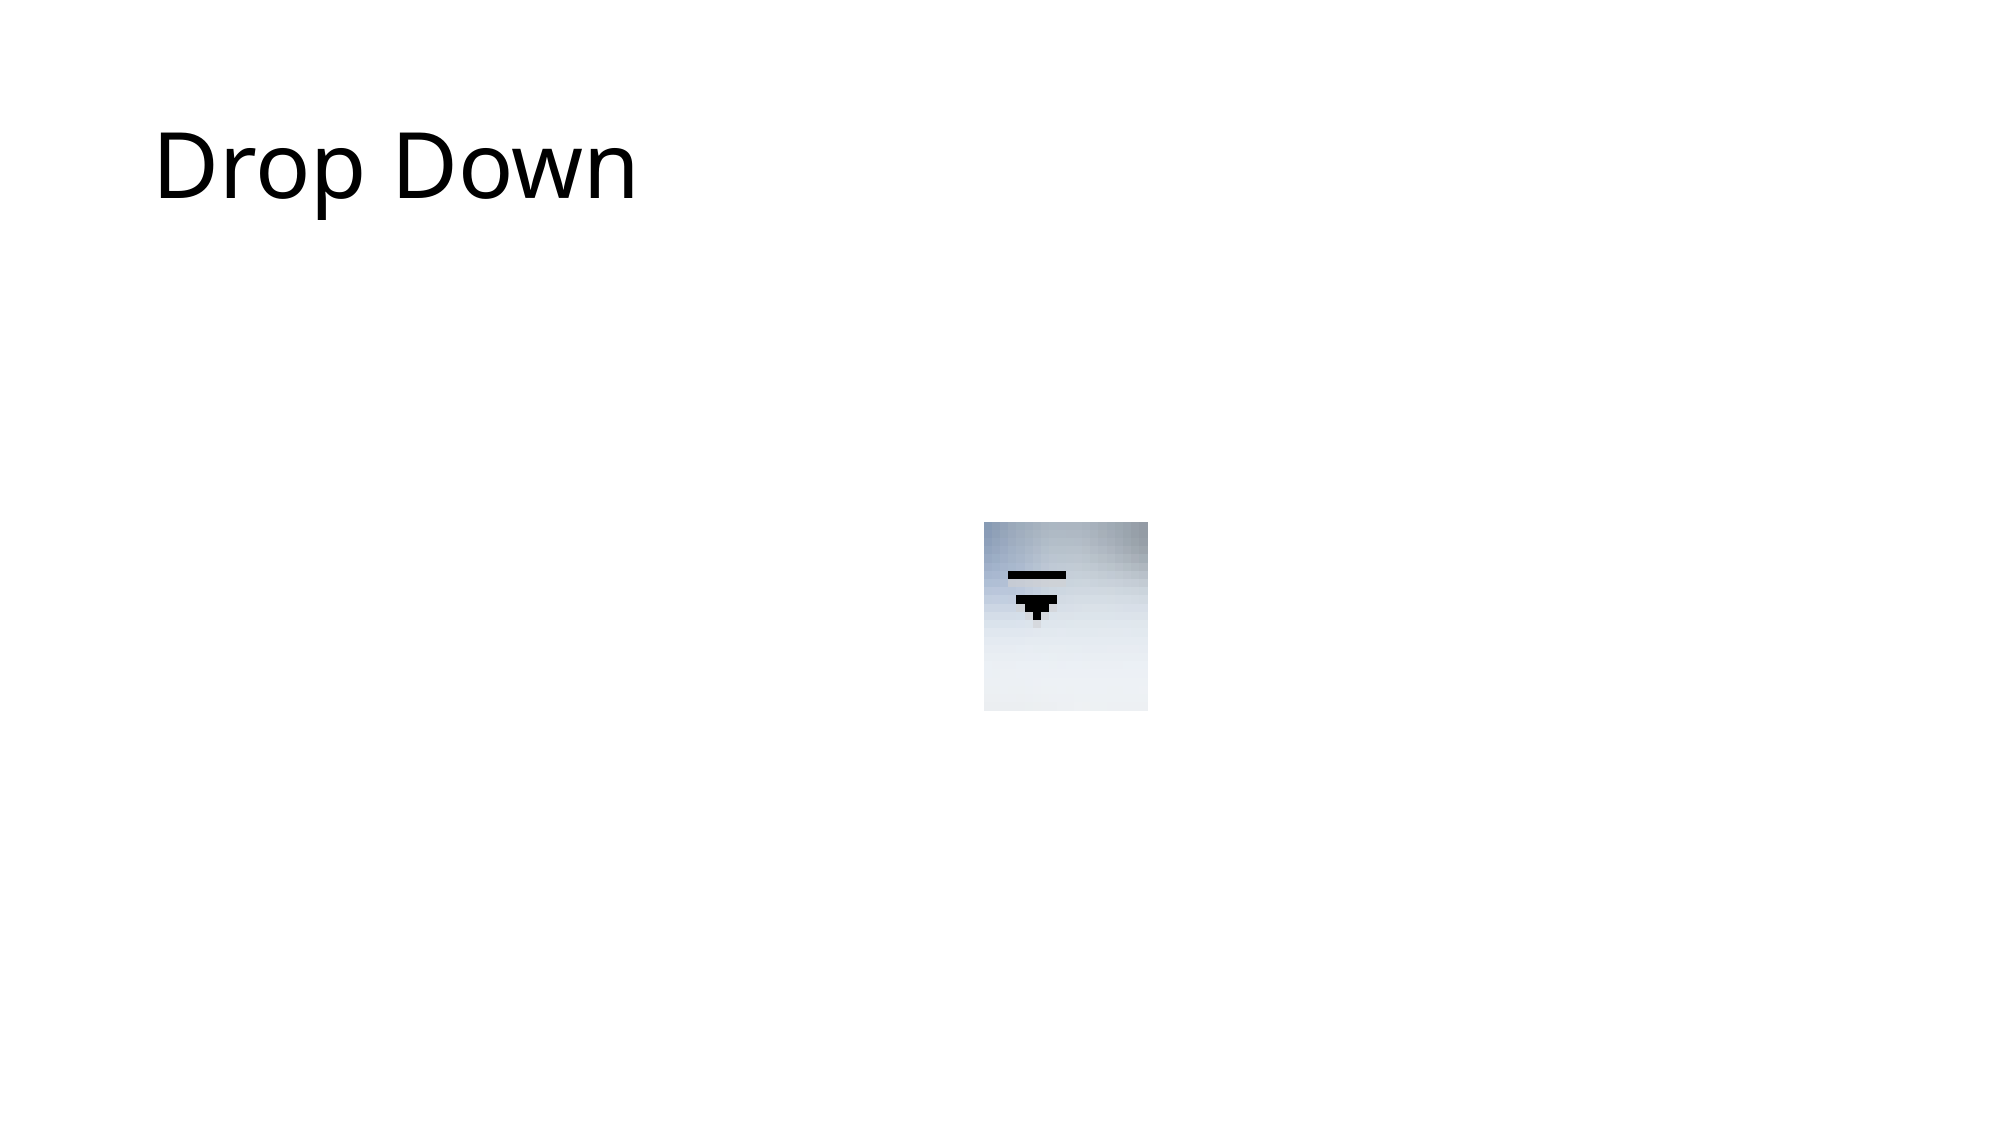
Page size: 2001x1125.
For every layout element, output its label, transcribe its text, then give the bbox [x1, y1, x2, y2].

title Drop Down [137, 59, 1863, 278]
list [984, 522, 1148, 711]
